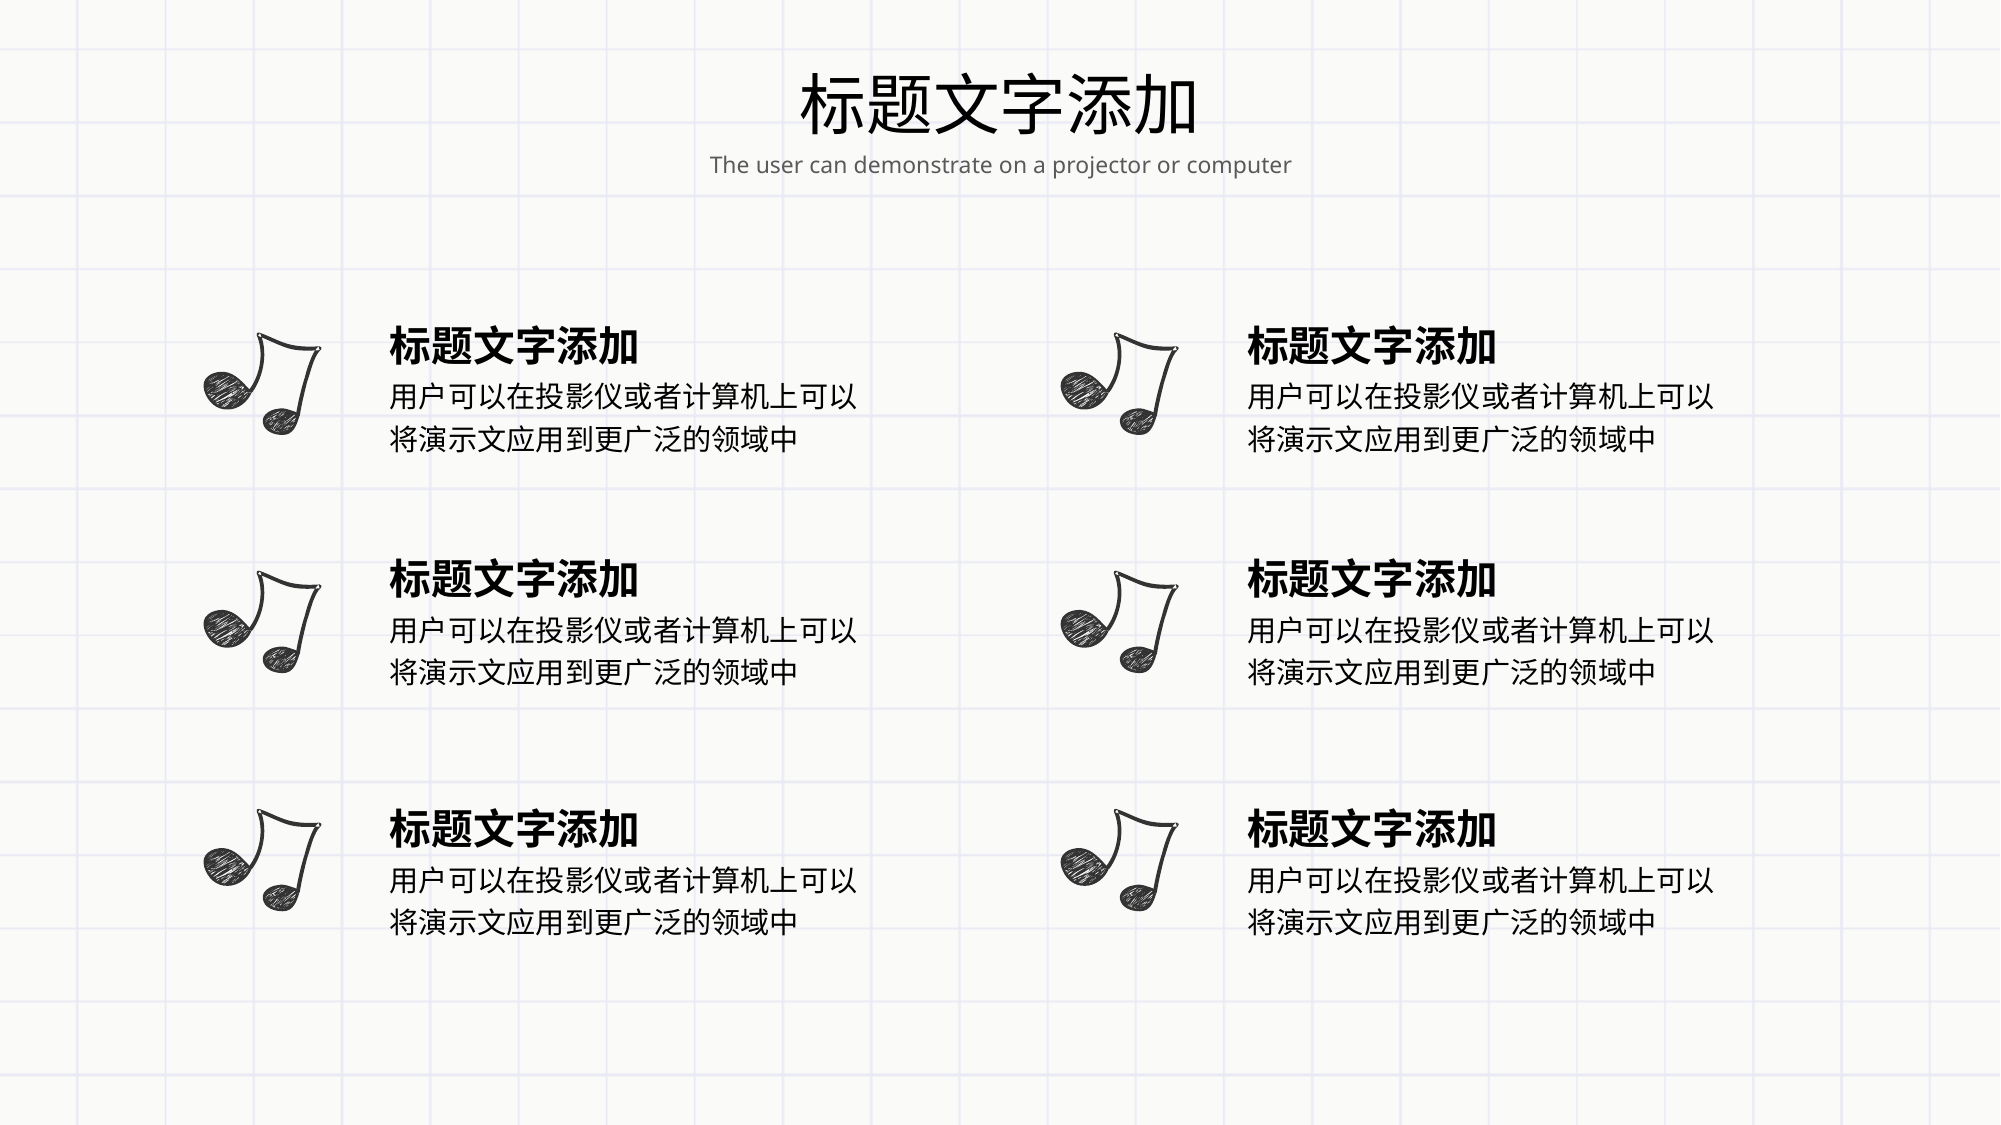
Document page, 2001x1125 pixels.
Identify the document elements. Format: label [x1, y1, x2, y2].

text_box [1232, 785, 1755, 948]
picture [203, 569, 322, 674]
picture [1060, 569, 1179, 674]
picture [203, 808, 322, 912]
text_box [1232, 535, 1755, 698]
text_box [374, 535, 897, 698]
picture [203, 331, 322, 435]
picture [1060, 808, 1179, 912]
text_box [582, 55, 1421, 186]
picture [1060, 331, 1179, 435]
text_box [374, 785, 897, 948]
text_box [374, 302, 897, 465]
text_box [1232, 302, 1755, 465]
